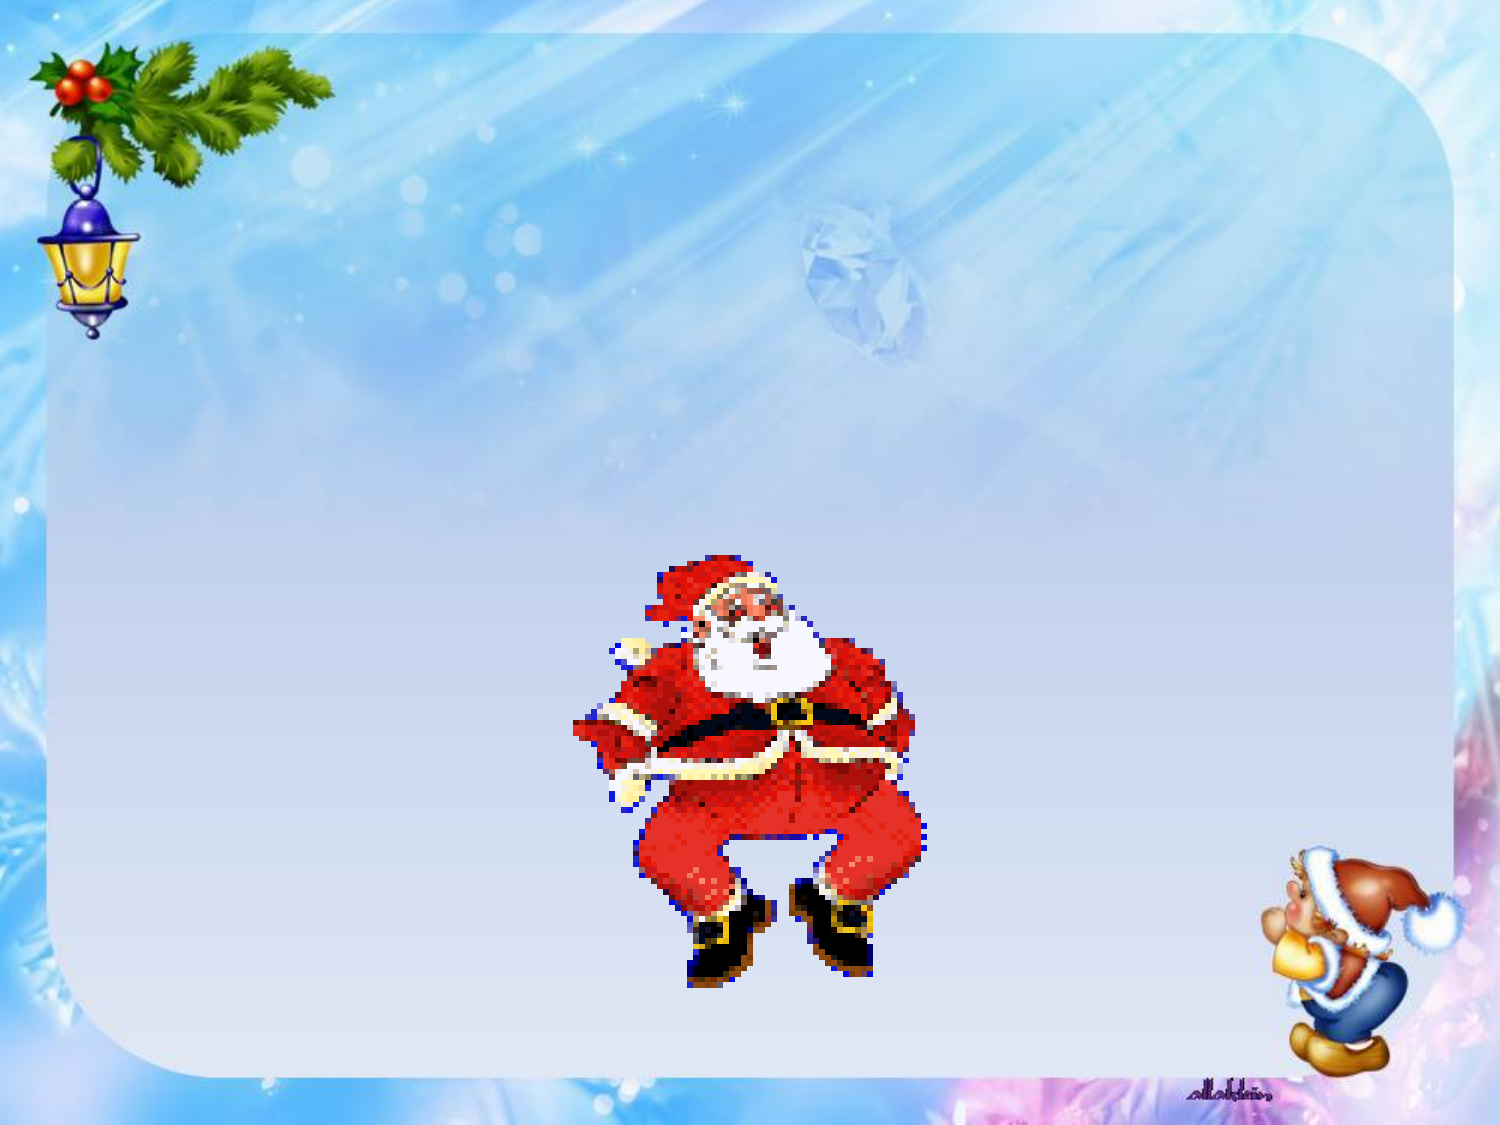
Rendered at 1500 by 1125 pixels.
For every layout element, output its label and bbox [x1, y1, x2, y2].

list [525, 113, 1005, 988]
picture [0, 0, 1500, 1125]
